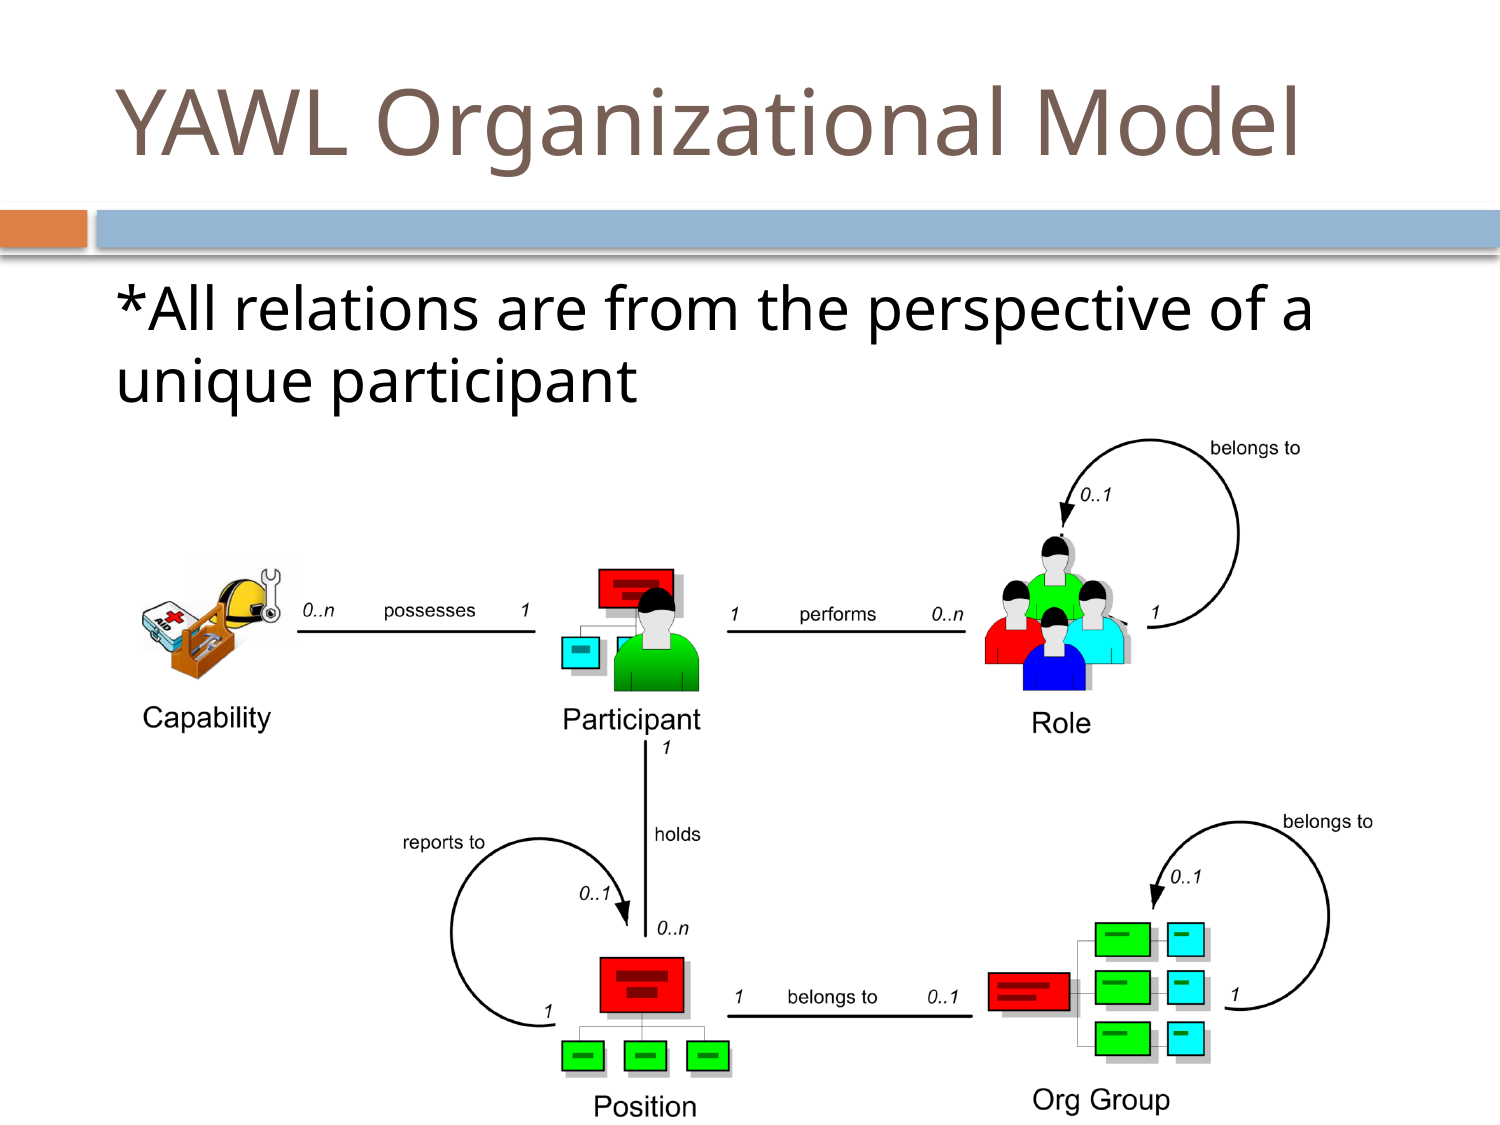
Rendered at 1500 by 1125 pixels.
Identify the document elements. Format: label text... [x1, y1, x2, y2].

picture [142, 433, 1373, 1125]
title YAWL Organizational Model [100, 37, 1438, 200]
list *All relations are from the perspective of a unique participant [100, 262, 1438, 1000]
